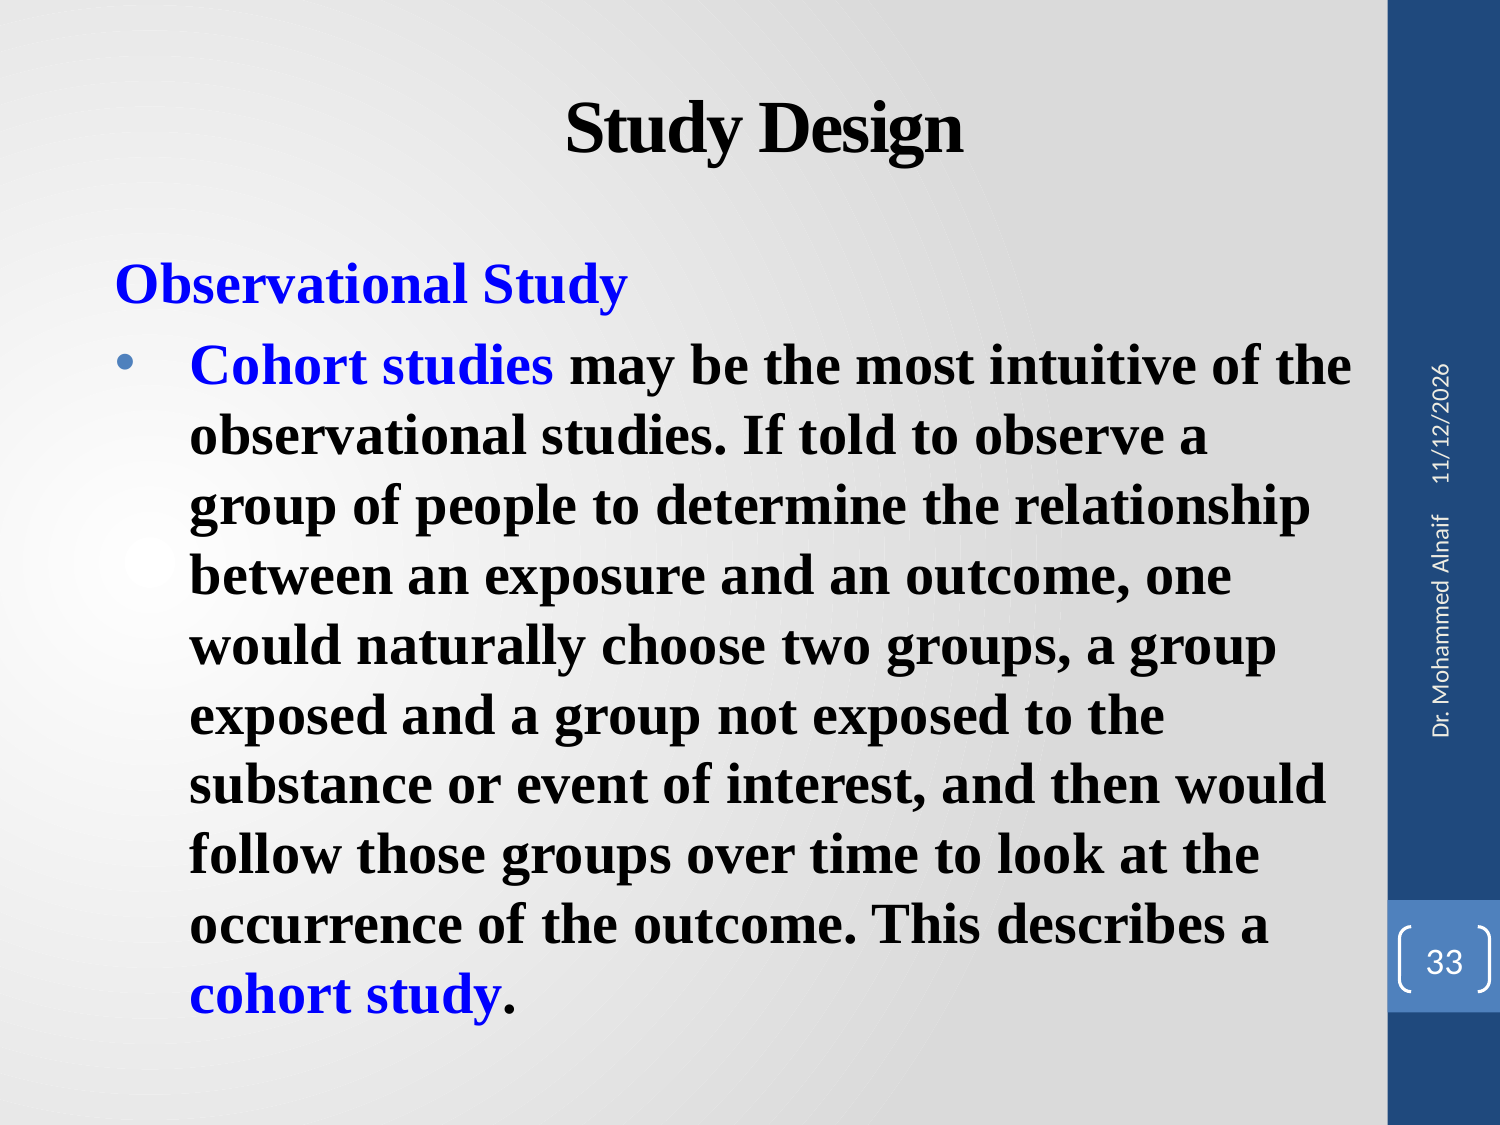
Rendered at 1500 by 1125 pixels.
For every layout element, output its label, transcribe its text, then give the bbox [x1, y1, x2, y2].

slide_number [1408, 100, 1469, 500]
footer Dr. Mohammed Alnaif [1408, 500, 1469, 889]
slide_number 33 [1397, 925, 1492, 994]
subtitle Observational Study Cohort studies may be the most intuitive of the observational studies. If told to observe a group of people to determine the relationship between an exposure and an outcome, one would naturally choose two groups, a group exposed and a group not exposed to the substance or event of interest, and then would follow those groups over time to look at the occurrence of the outcome. This describes a cohort study. [99, 237, 1388, 1038]
title Study Design [112, 66, 1388, 175]
